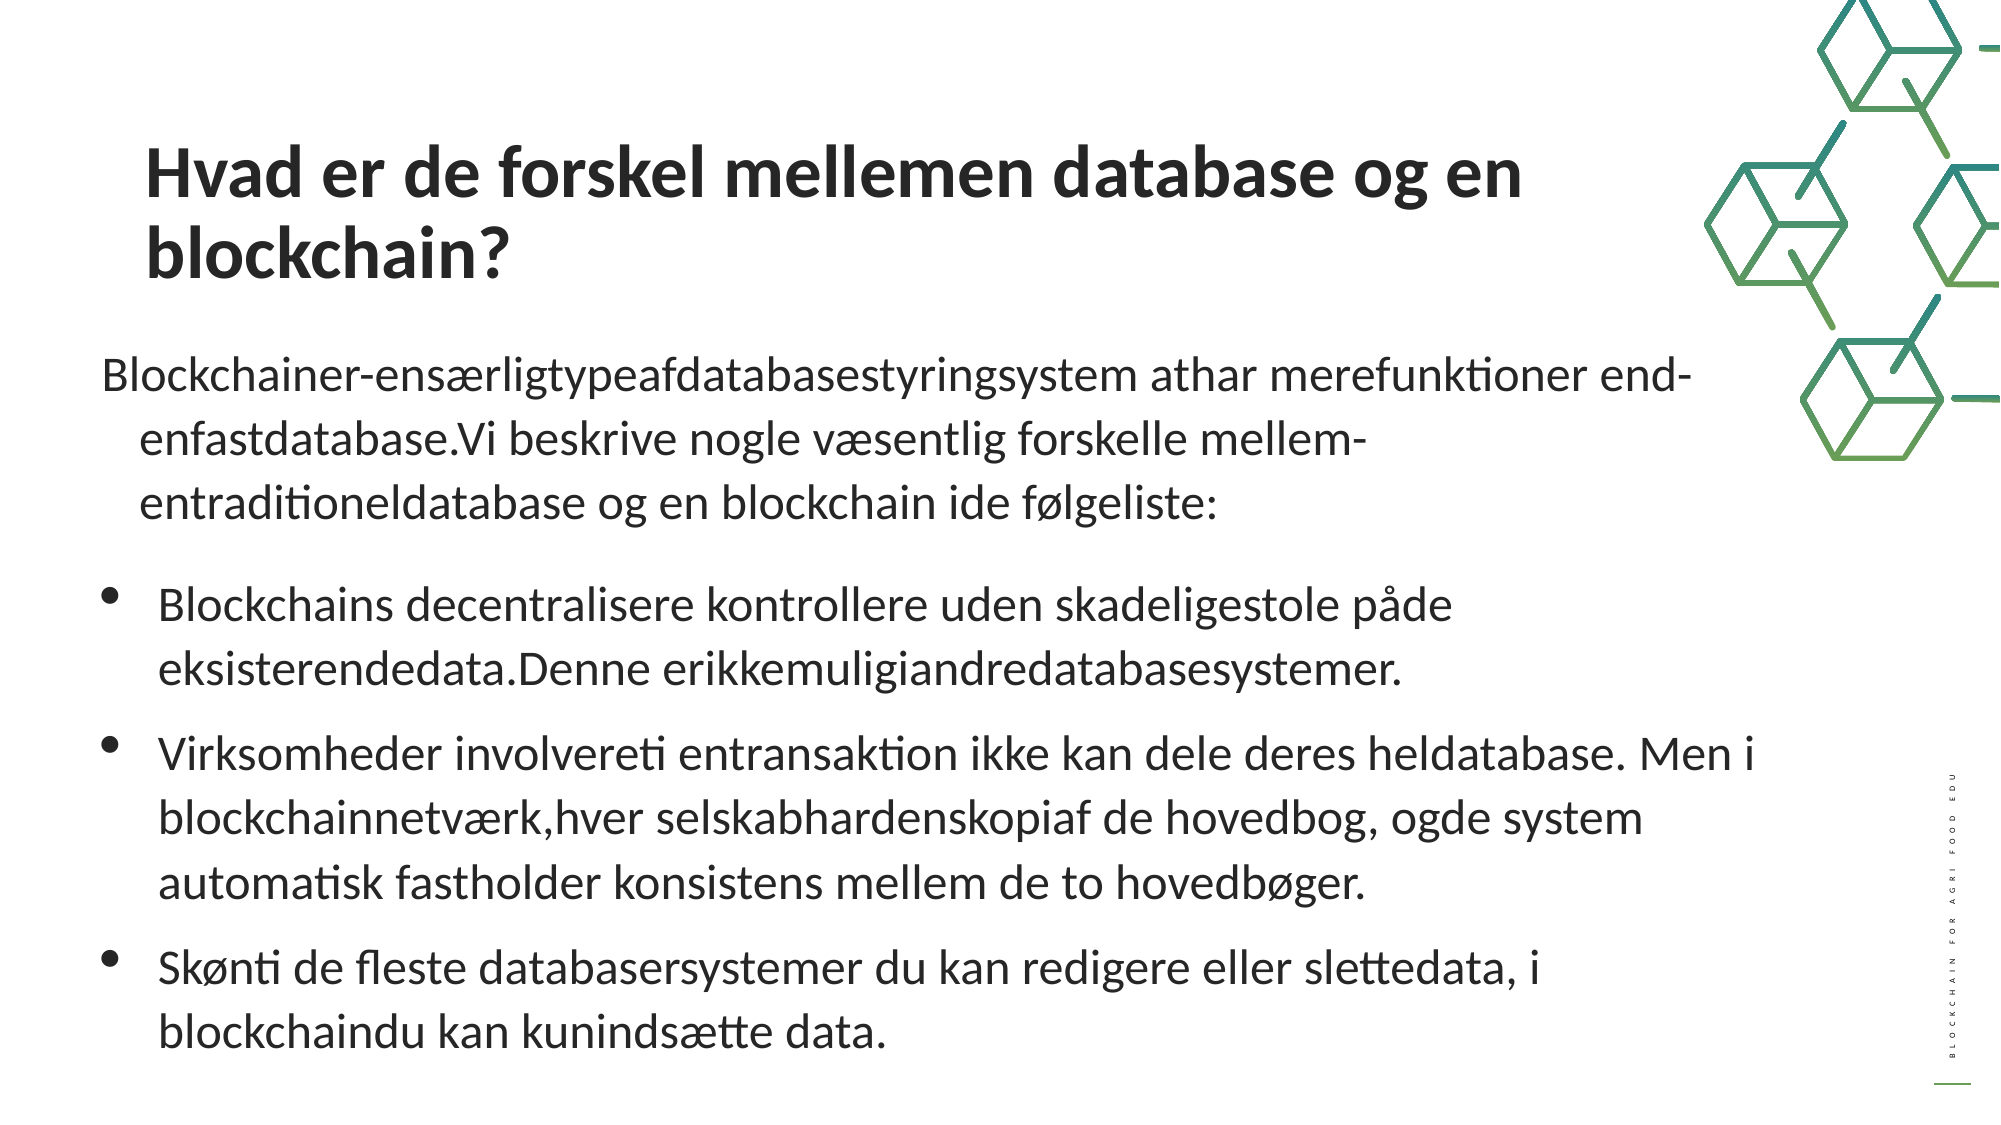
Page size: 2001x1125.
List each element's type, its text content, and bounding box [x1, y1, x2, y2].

list Hvad er de forskel mellemen database og en blockchain? [130, 124, 1704, 337]
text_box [1704, 0, 2000, 461]
list Blockchainer-ensærligtypeafdatabasestyringsystem athar merefunktioner end-enfastdatabase.Vi beskrive nogle væsentlig forskelle mellem-entraditioneldatabase og en blockchain ide følgeliste: Blockchains decentralisere kontrollere uden skadeligestole påde eksisterendedata.Denne erikkemuligiandredatabasesystemer. Virksomheder involvereti entransaktion ikke kan dele deres heldatabase. Men i blockchainnetværk,hver selskabhardenskopiaf de hovedbog, ogde system automatisk fastholder konsistens mellem de to hovedbøger. Skønti de fleste databasersystemer du kan redigere eller slettedata, i blockchaindu kan kunindsætte data. [86, 329, 1825, 1100]
